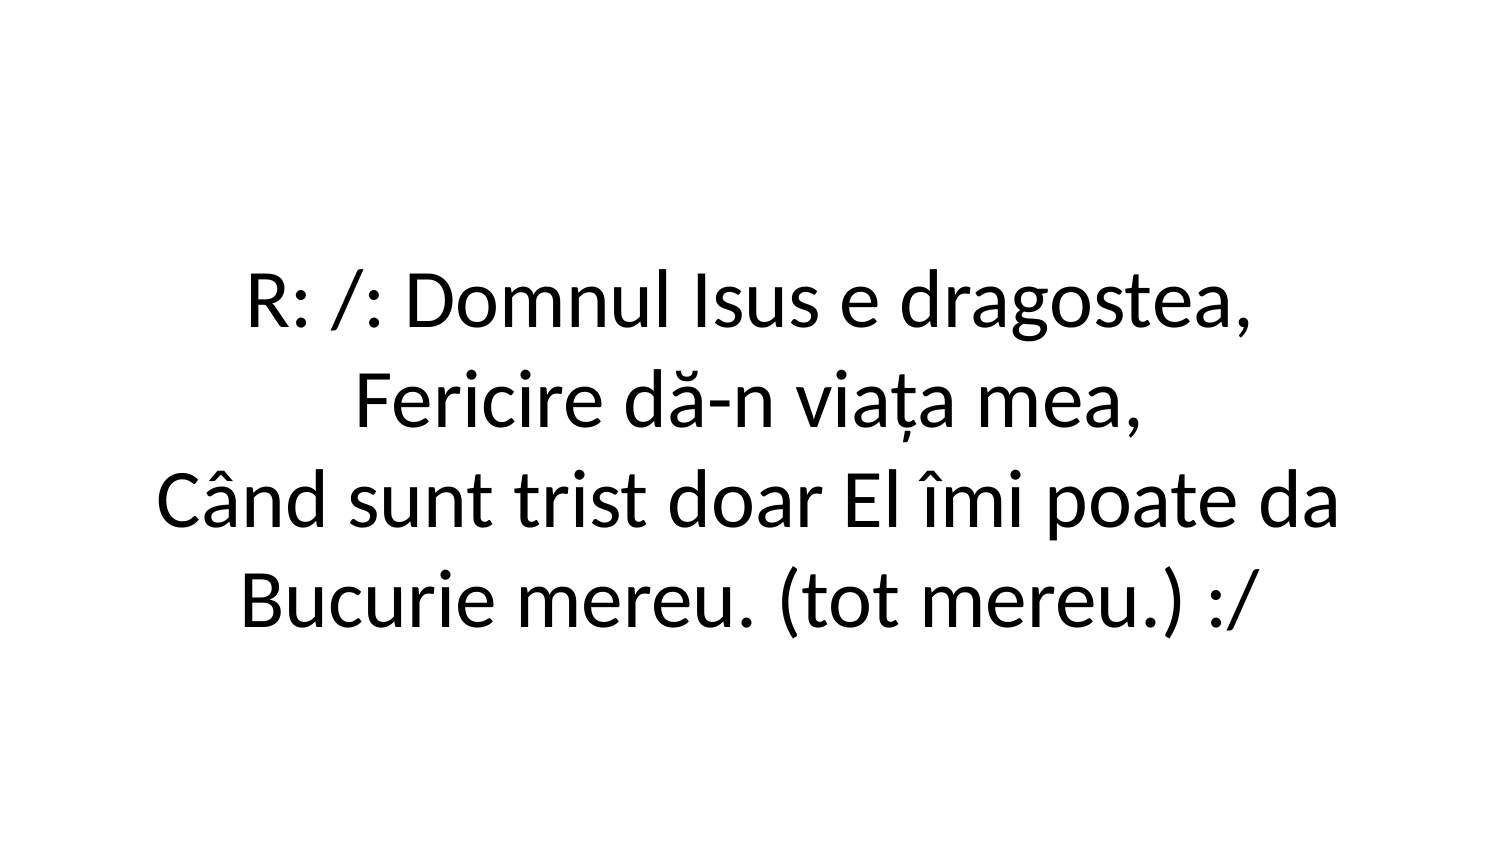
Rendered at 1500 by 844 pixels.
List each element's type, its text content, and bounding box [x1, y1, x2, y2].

text_box R: /: Domnul Isus e dragostea, Fericire dă-n viața mea, Când sunt trist doar El îmi poate da Bucurie mereu. (tot mereu.) :/ [142, 192, 1358, 652]
